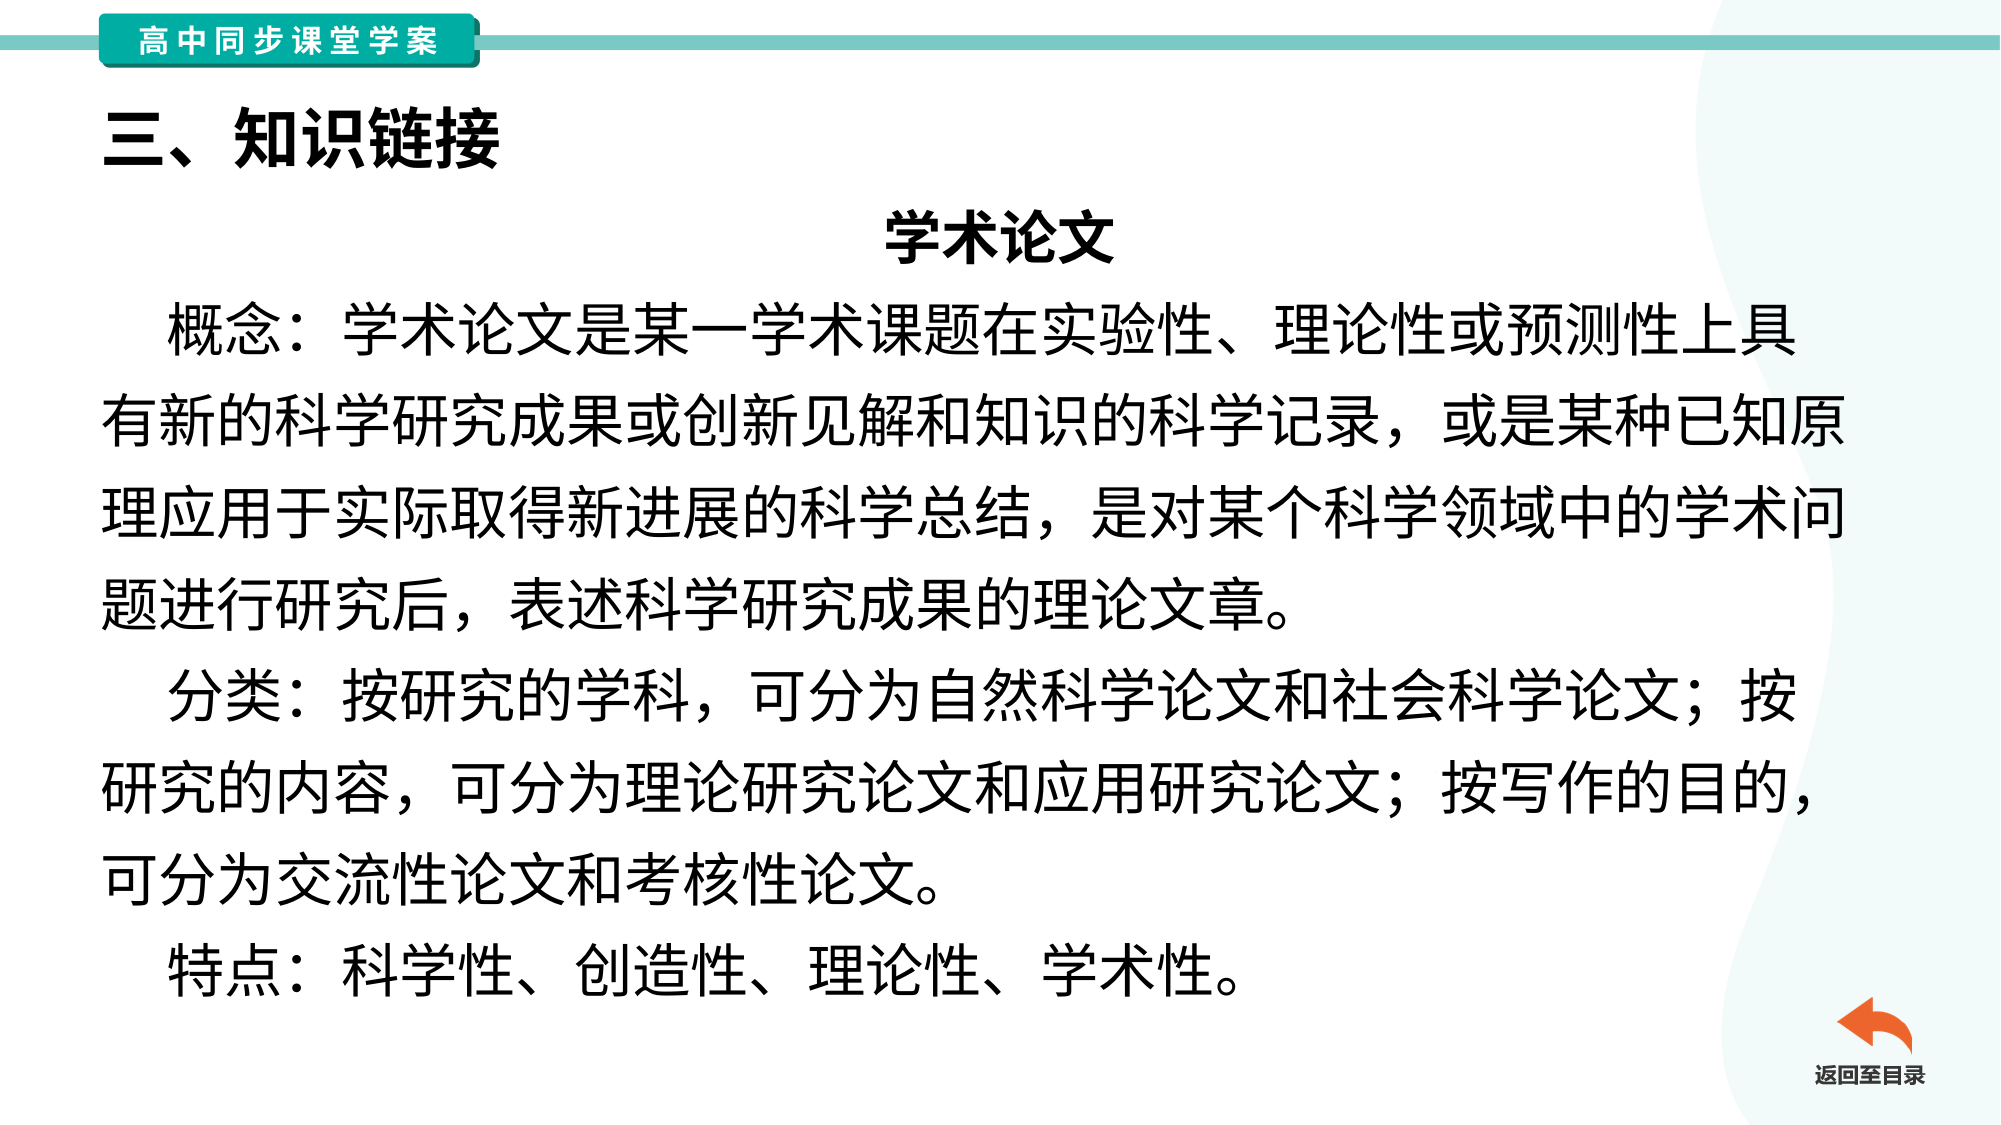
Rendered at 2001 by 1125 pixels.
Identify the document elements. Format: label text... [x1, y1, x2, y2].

text_box 学术论文 概念：学术论文是某一学术课题在实验性、理论性或预测性上具 有新的科学研究成果或创新见解和知识的科学记录，或是某种已知原 理应用于实际取得新进展的科学总结，是对某个科学领域中的学术问 题进行研究后，表述科学研究成果的理论文章。 分类：按研究的学科，可分为自然科学论文和社会科学论文；按 研究的内容，可分为理论研究论文和应用研究论文；按写作的目的， 可分为交流性论文和考核性论文。 特点：科学性、创造性、理论性、学术性。 [100, 179, 1899, 1005]
text_box 三、知识链接 [100, 76, 1899, 179]
picture [0, 0, 2000, 1125]
